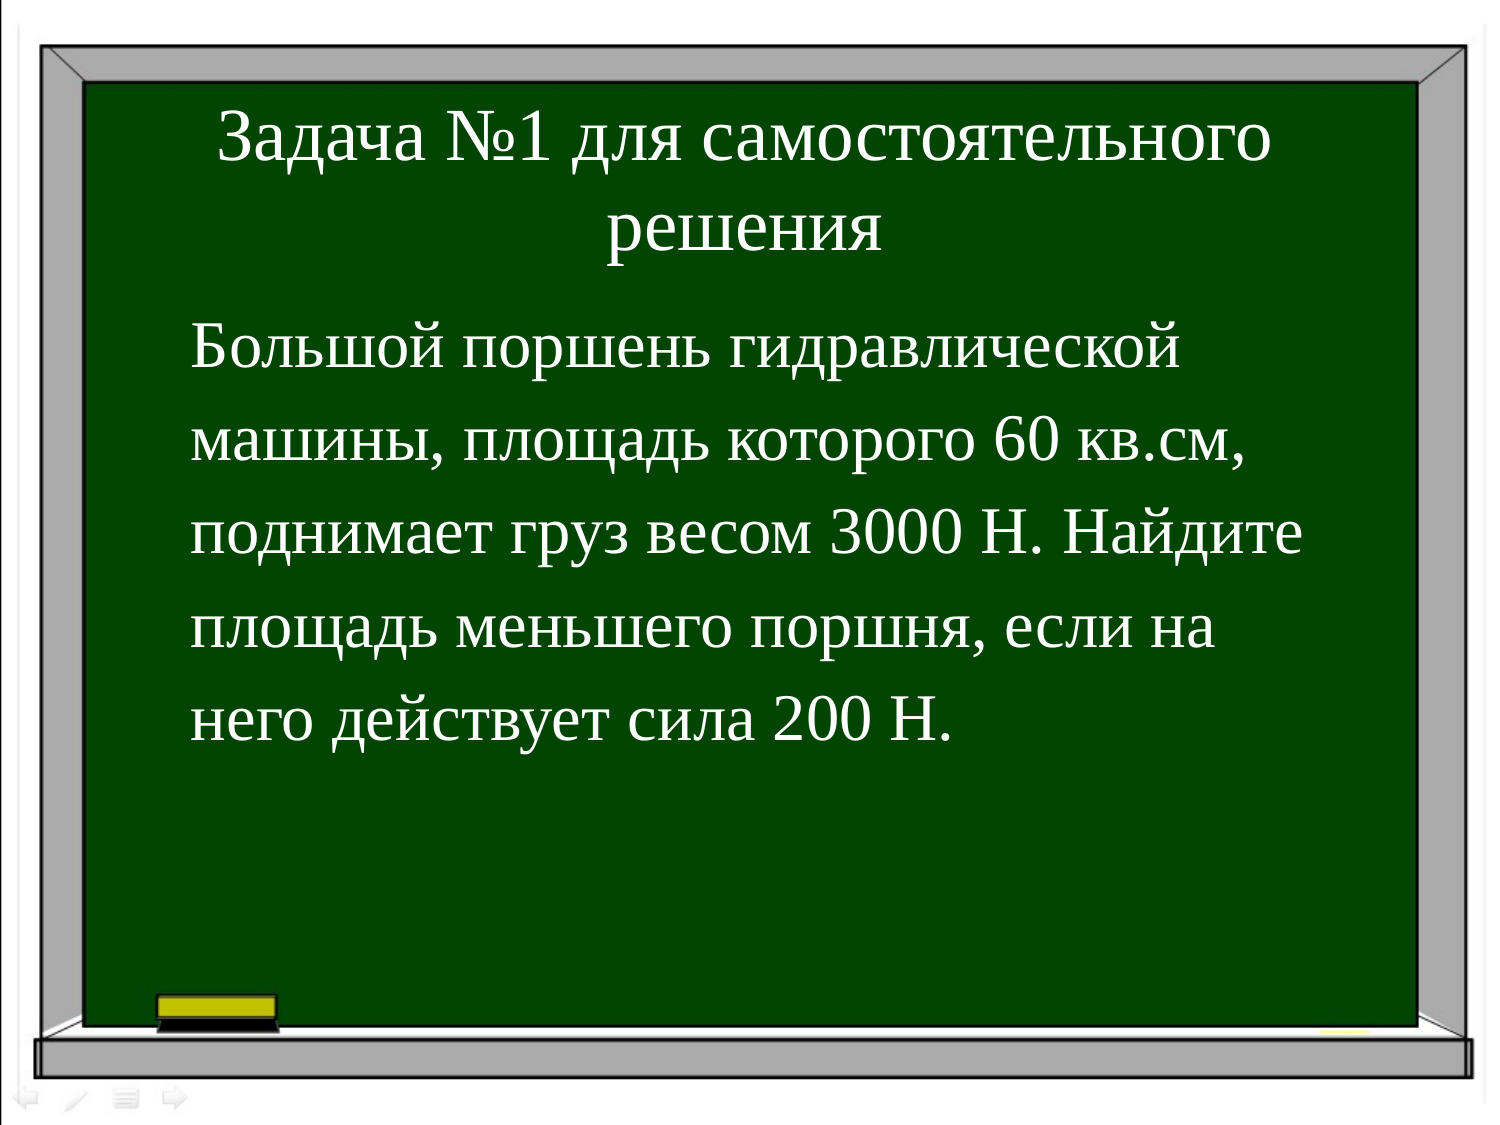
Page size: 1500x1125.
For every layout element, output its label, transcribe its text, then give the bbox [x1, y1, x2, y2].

title Задача №1 для самостоятельного решения [70, 82, 1421, 270]
list Большой поршень гидравлической машины, площадь которого 60 кв.см, поднимает груз весом 3000 Н. Найдите площадь меньшего поршня, если на него действует сила 200 Н. [175, 292, 1350, 1018]
picture [0, 0, 1500, 1125]
